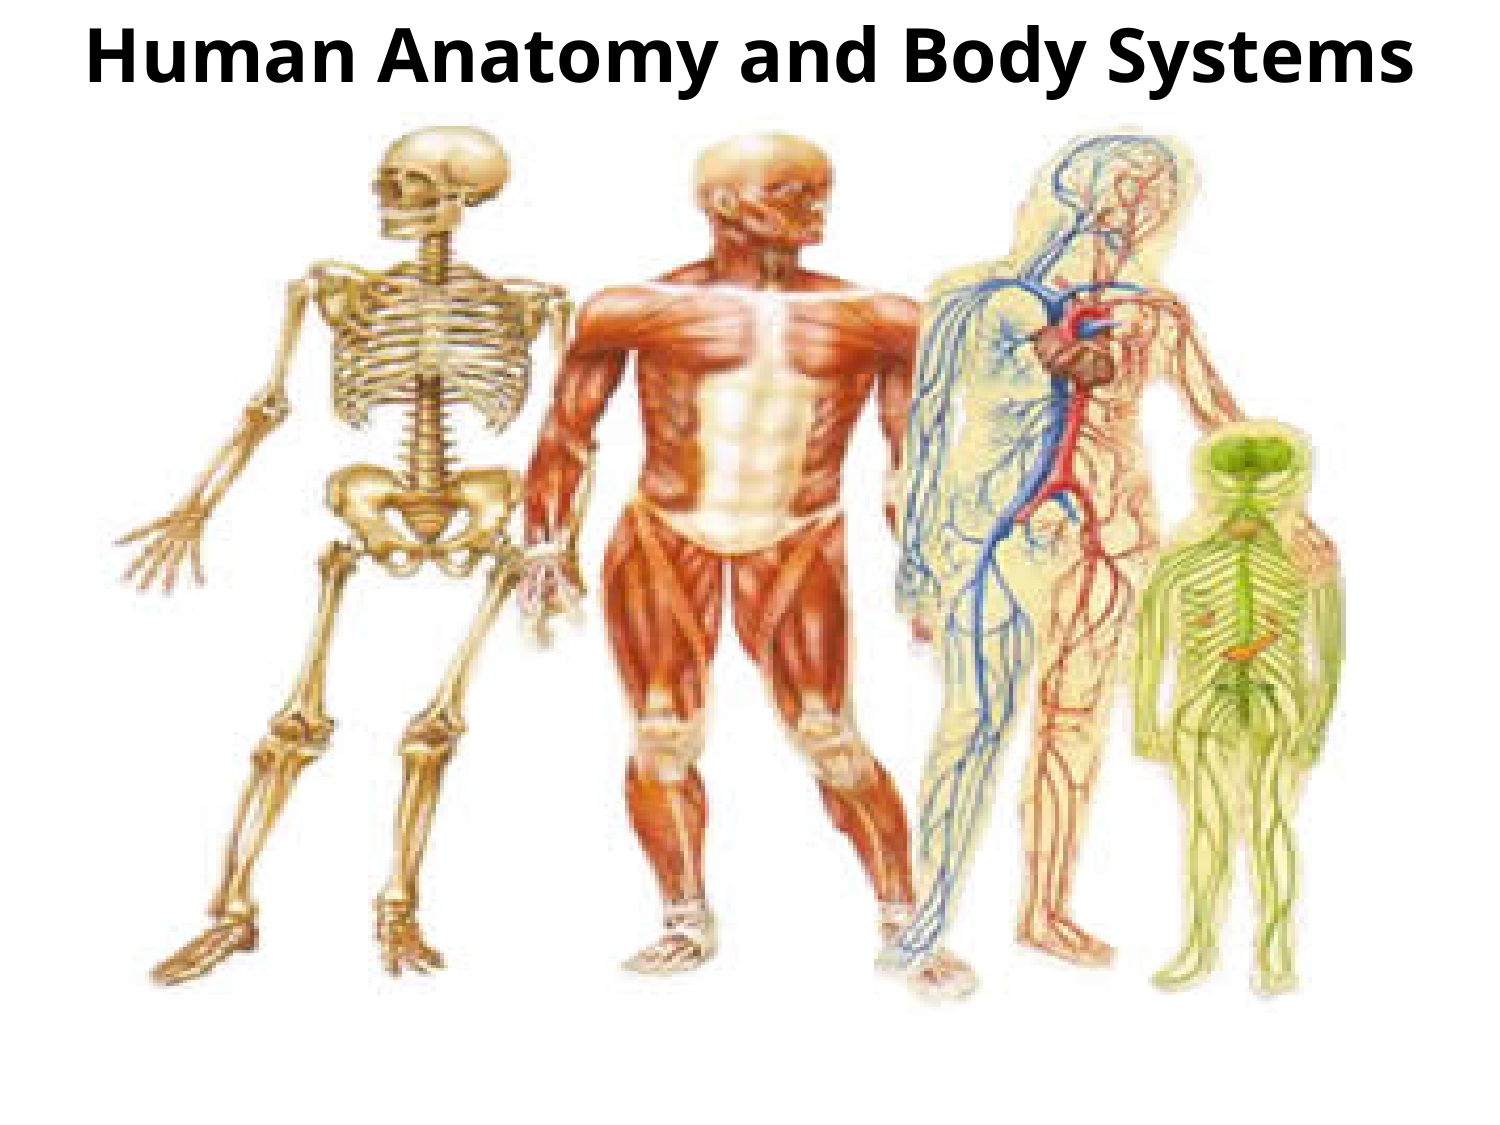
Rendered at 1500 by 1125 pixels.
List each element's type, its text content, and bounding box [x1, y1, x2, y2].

picture [99, 112, 1363, 1013]
text_box Human Anatomy and Body Systems [0, 0, 1500, 105]
